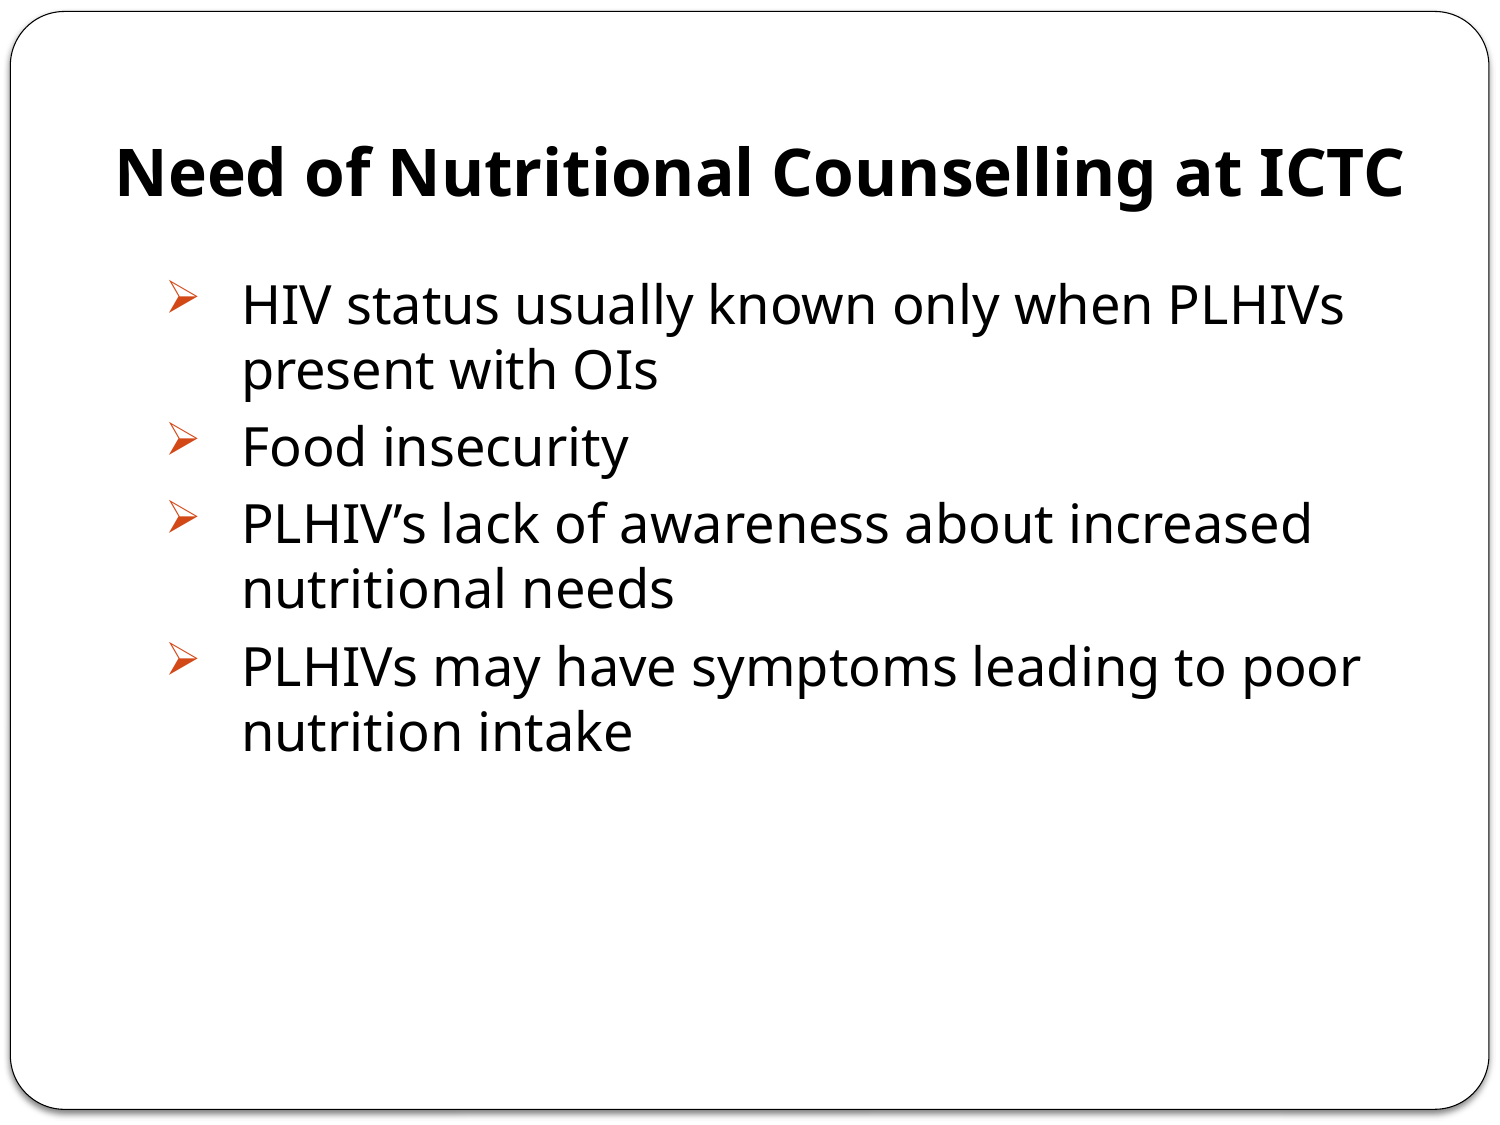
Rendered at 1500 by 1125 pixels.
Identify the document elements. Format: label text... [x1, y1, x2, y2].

list HIV status usually known only when PLHIVs present with OIs Food insecurity PLHIV’s lack of awareness about increased nutritional needs PLHIVs may have symptoms leading to poor nutrition intake [149, 262, 1438, 988]
title Need of Nutritional Counselling at ICTC [99, 44, 1426, 226]
